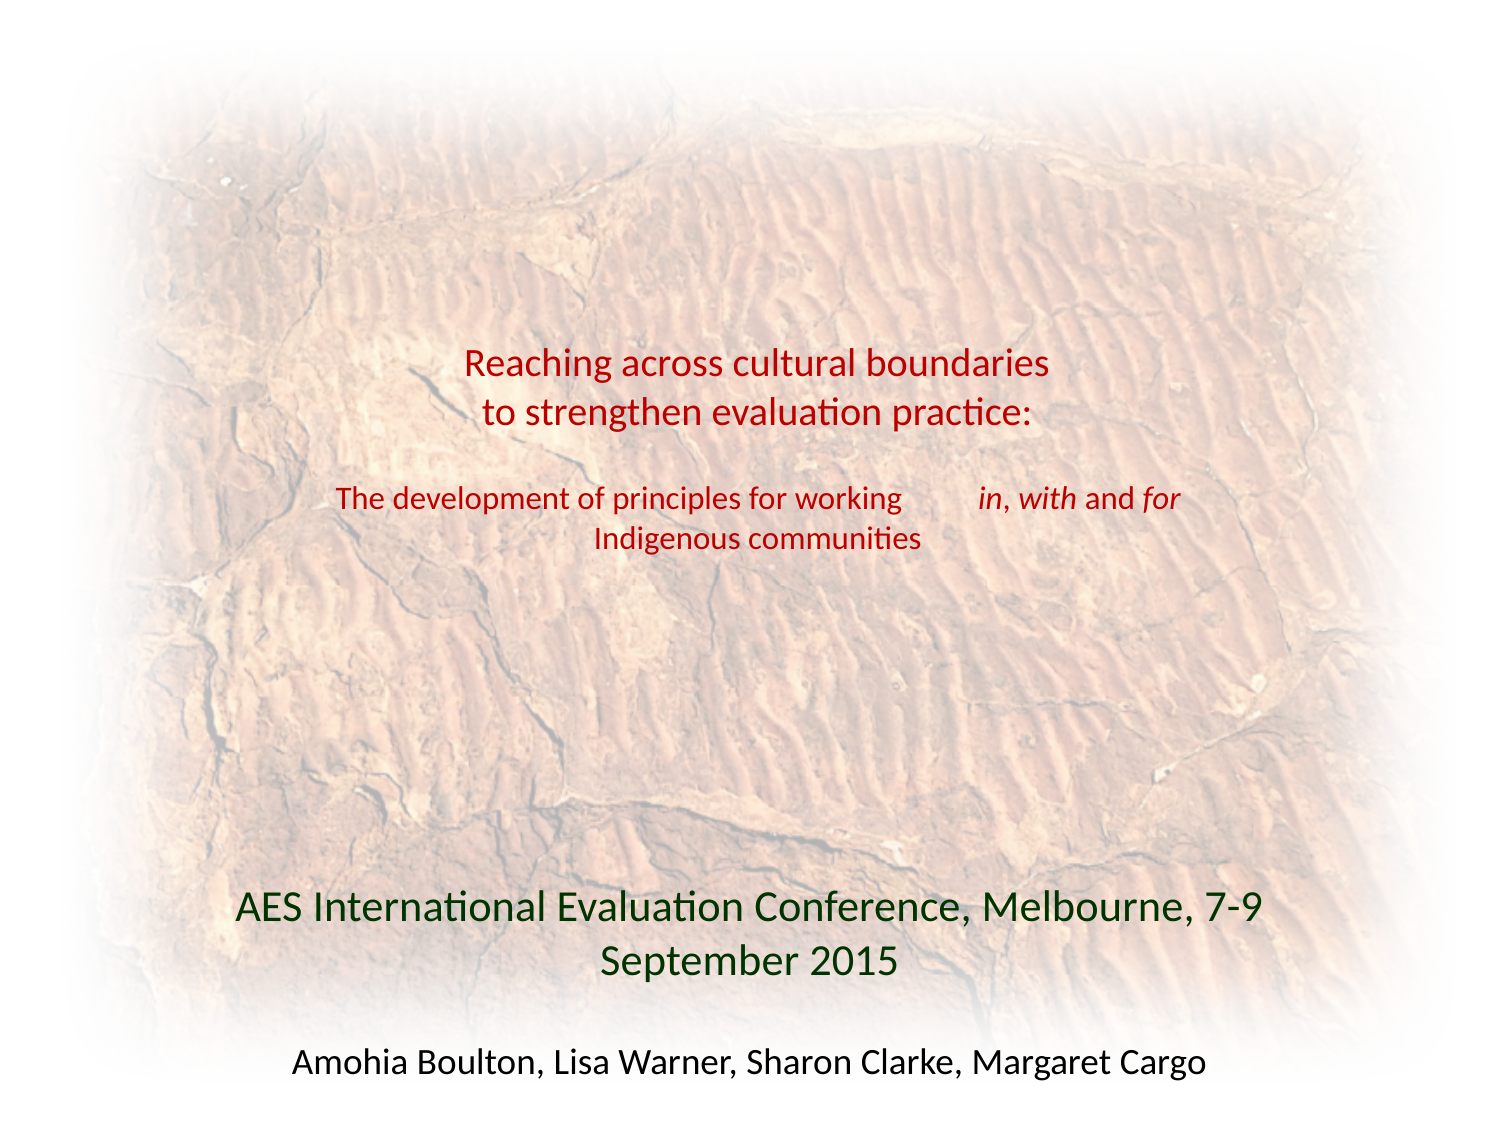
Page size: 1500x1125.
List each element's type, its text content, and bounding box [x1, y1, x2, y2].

title Reaching across cultural boundaries to strengthen evaluation practice: The development of principles for working in, with and for Indigenous communities [64, 278, 1459, 662]
subtitle AES International Evaluation Conference, Melbourne, 7-9 September 2015 Amohia Boulton, Lisa Warner, Sharon Clarke, Margaret Cargo [206, 798, 1294, 1093]
